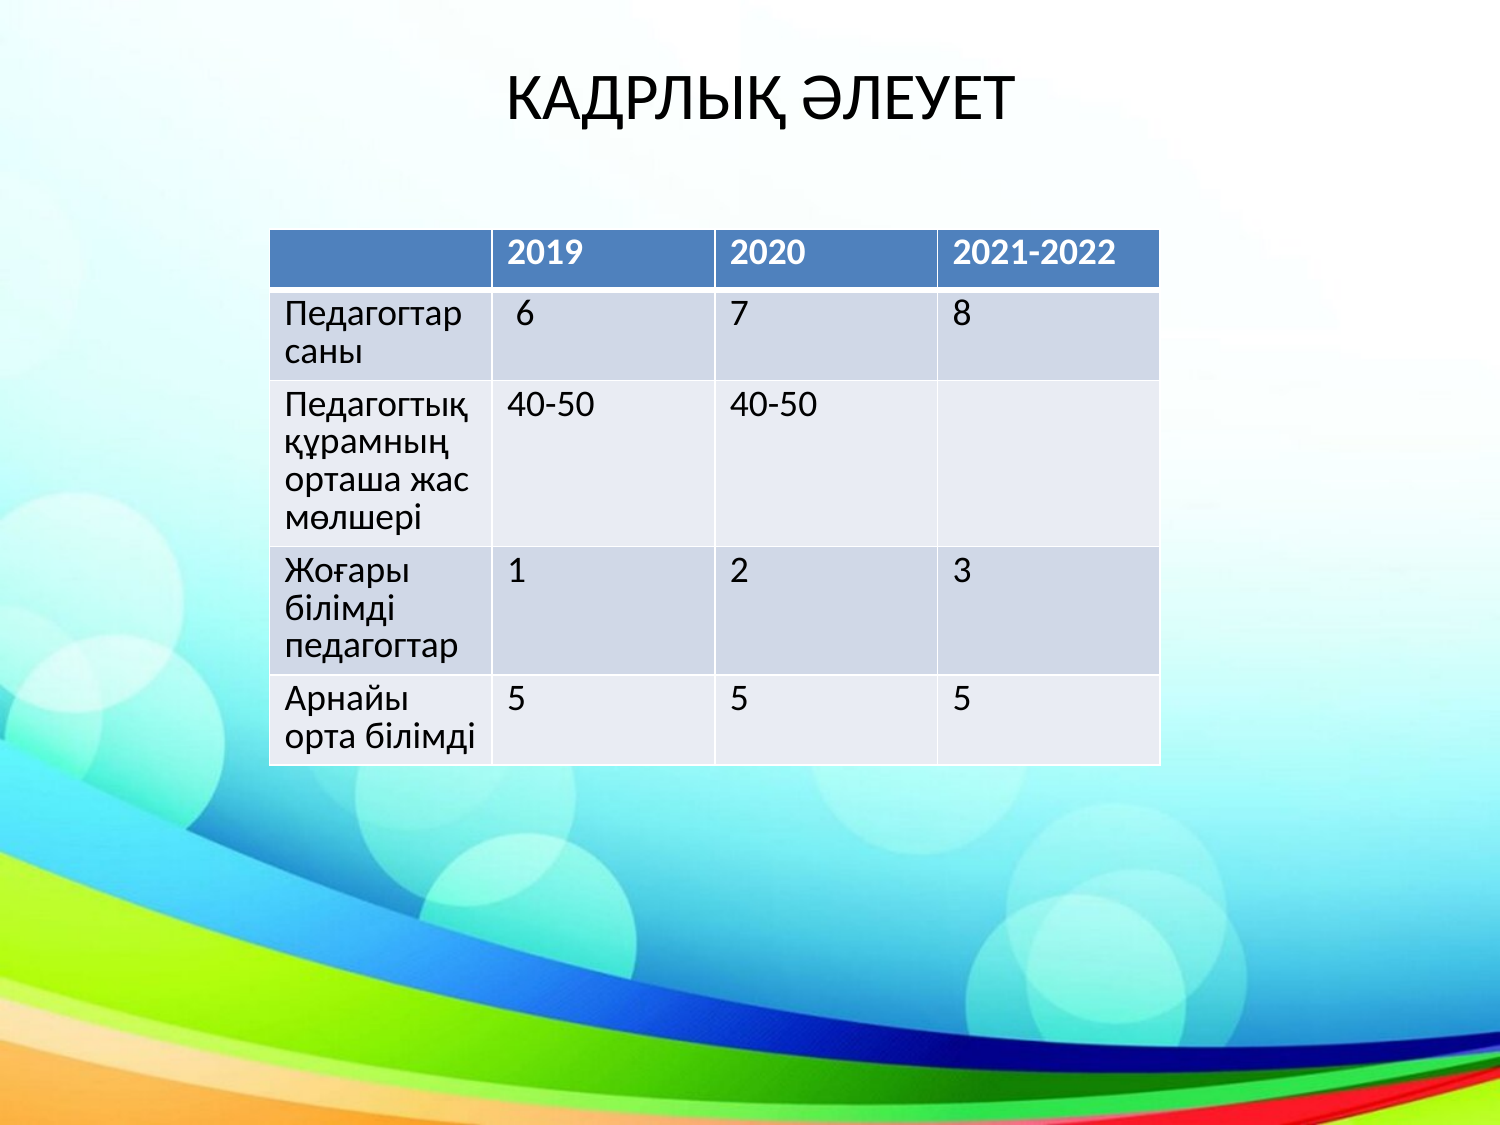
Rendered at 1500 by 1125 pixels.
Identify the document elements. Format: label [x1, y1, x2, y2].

list [0, 0, 1500, 1125]
